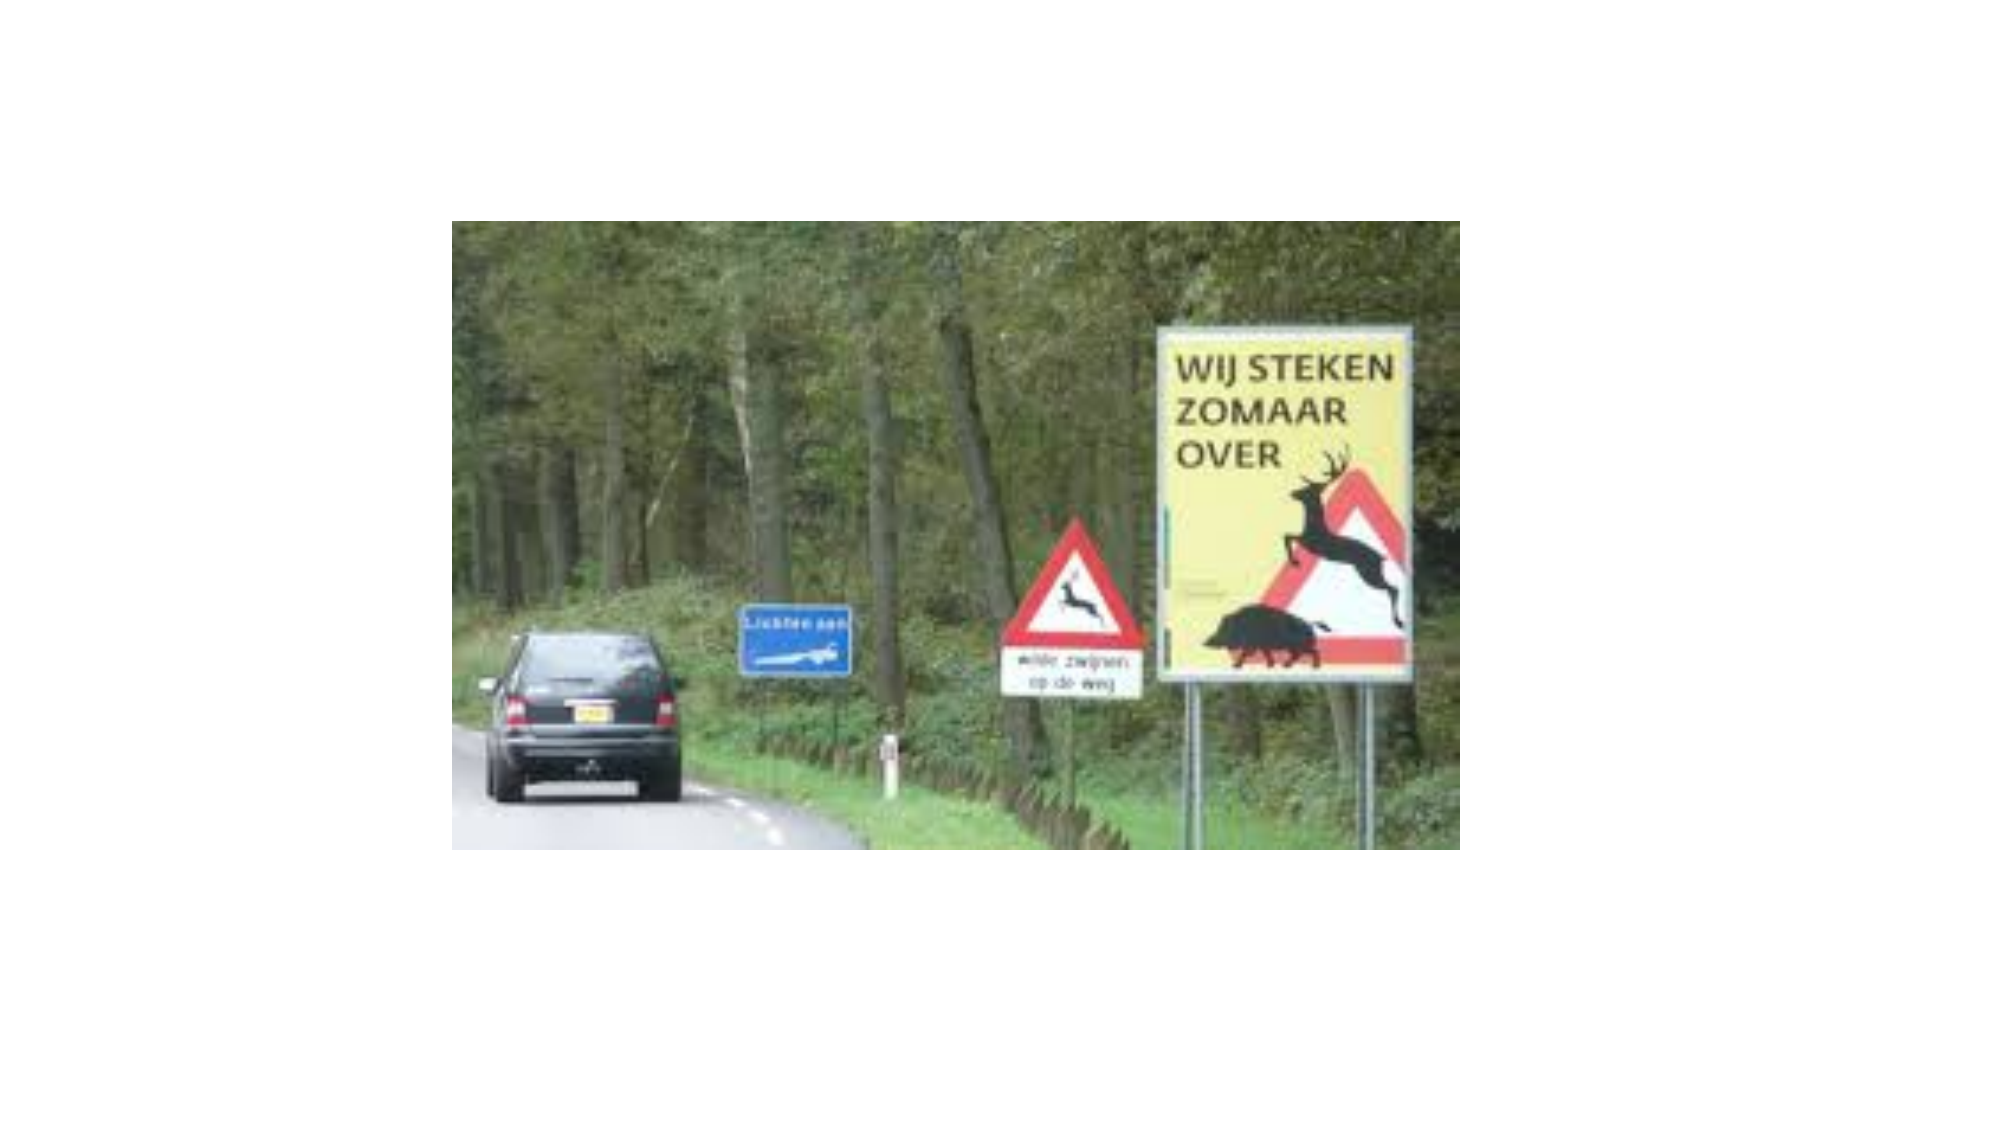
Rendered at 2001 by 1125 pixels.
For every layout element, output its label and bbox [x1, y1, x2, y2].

picture [452, 221, 1460, 850]
